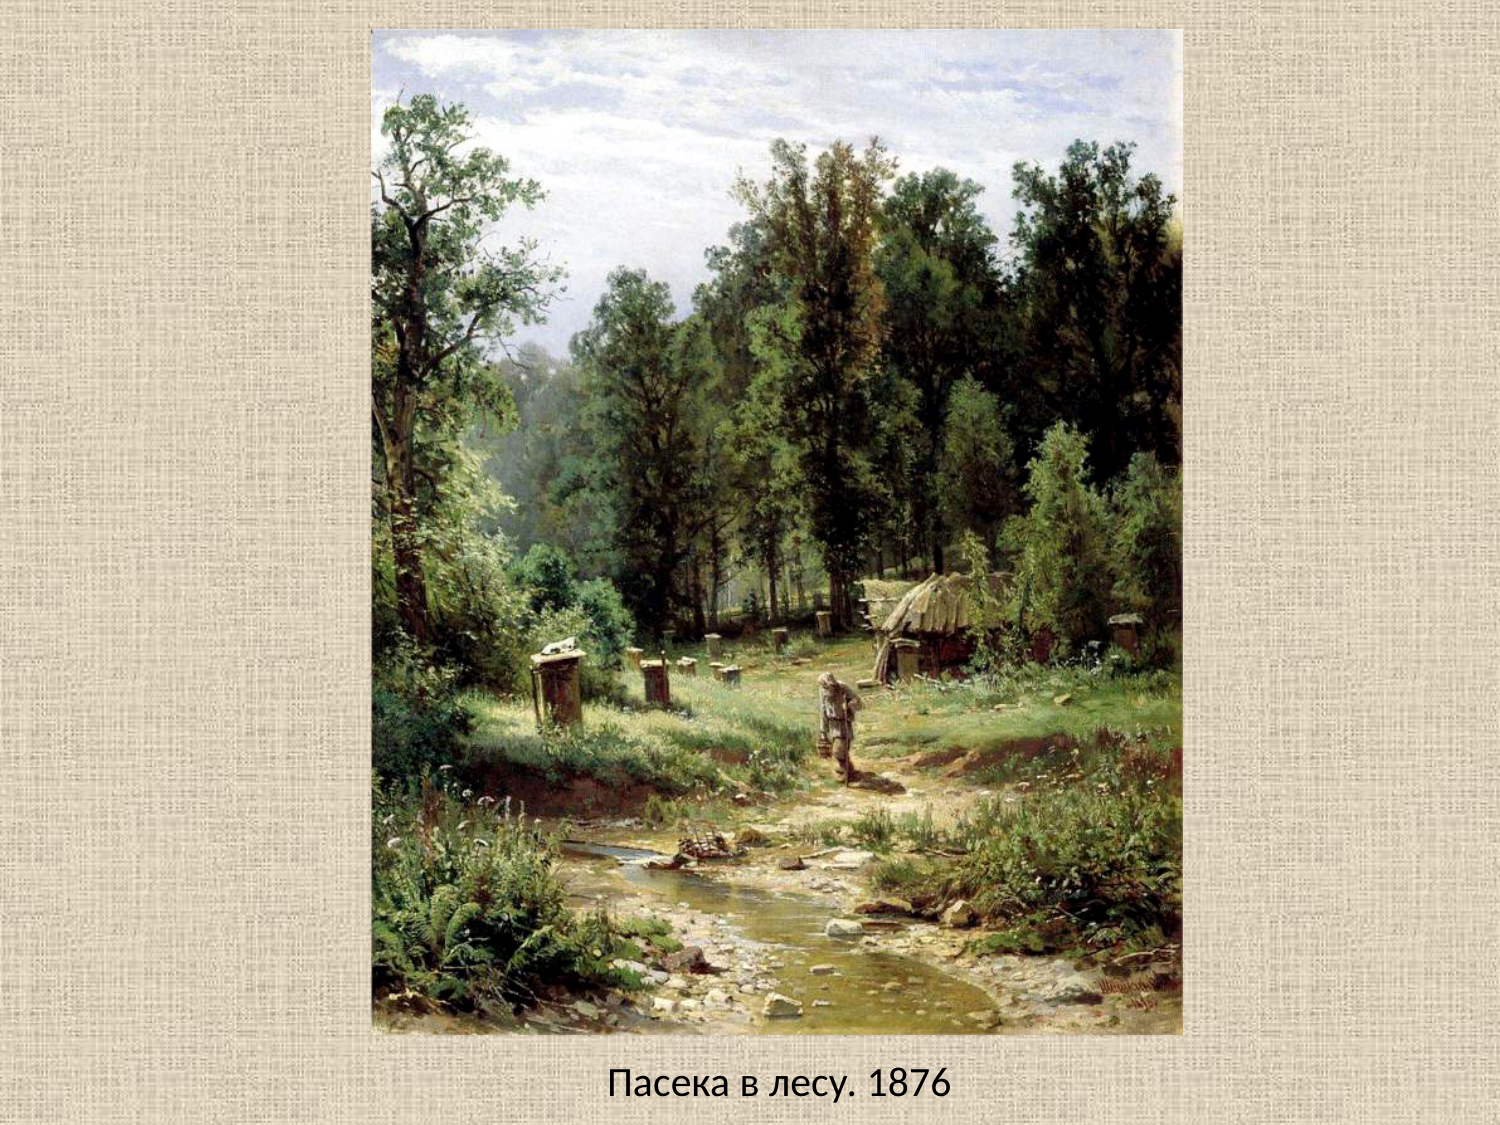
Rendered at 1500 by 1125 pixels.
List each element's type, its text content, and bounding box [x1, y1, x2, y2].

picture [0, 0, 1500, 1125]
text_box Пасека в лесу. 1876 [370, 1033, 1189, 1125]
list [371, 29, 1183, 1036]
